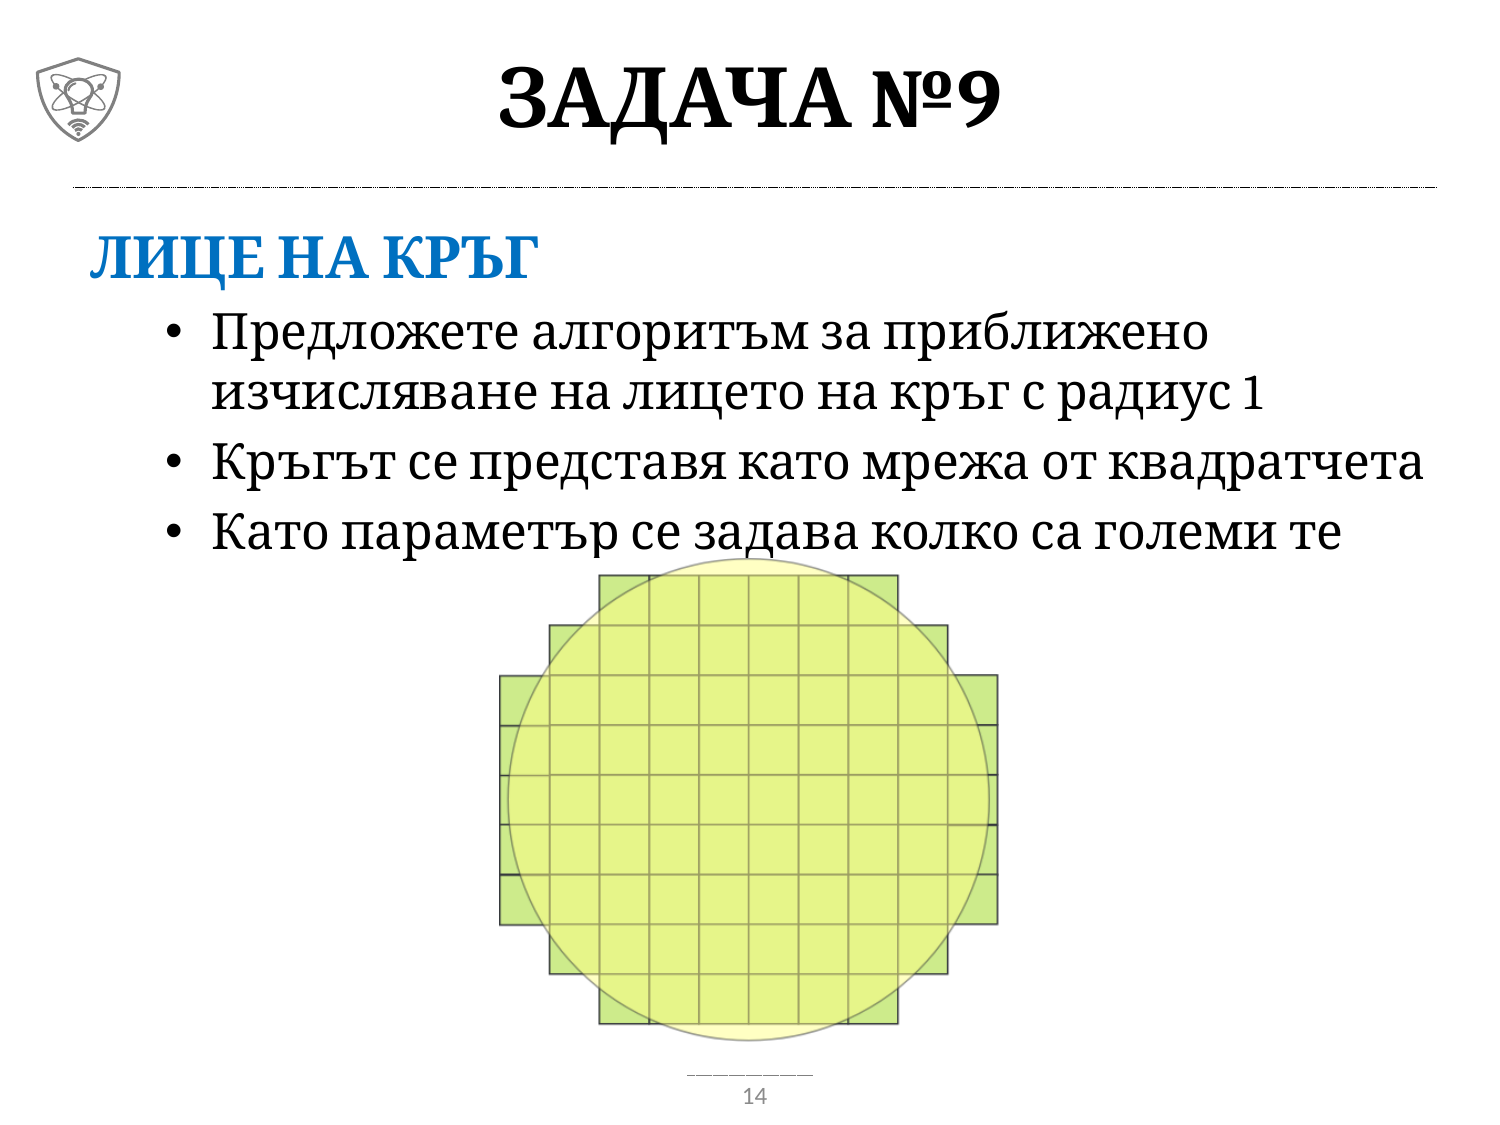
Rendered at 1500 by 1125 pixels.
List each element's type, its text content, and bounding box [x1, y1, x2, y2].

slide_number 14 [579, 1065, 930, 1125]
title Задача №9 [0, 0, 1500, 188]
list Лице на кръг Предложете алгоритъм за приближено изчисляване на лицето на кръг с радиус 1 Кръгът се представя като мрежа от квадратчета Като параметър се задава колко са големи те [75, 212, 1450, 1063]
picture [498, 558, 1001, 1044]
